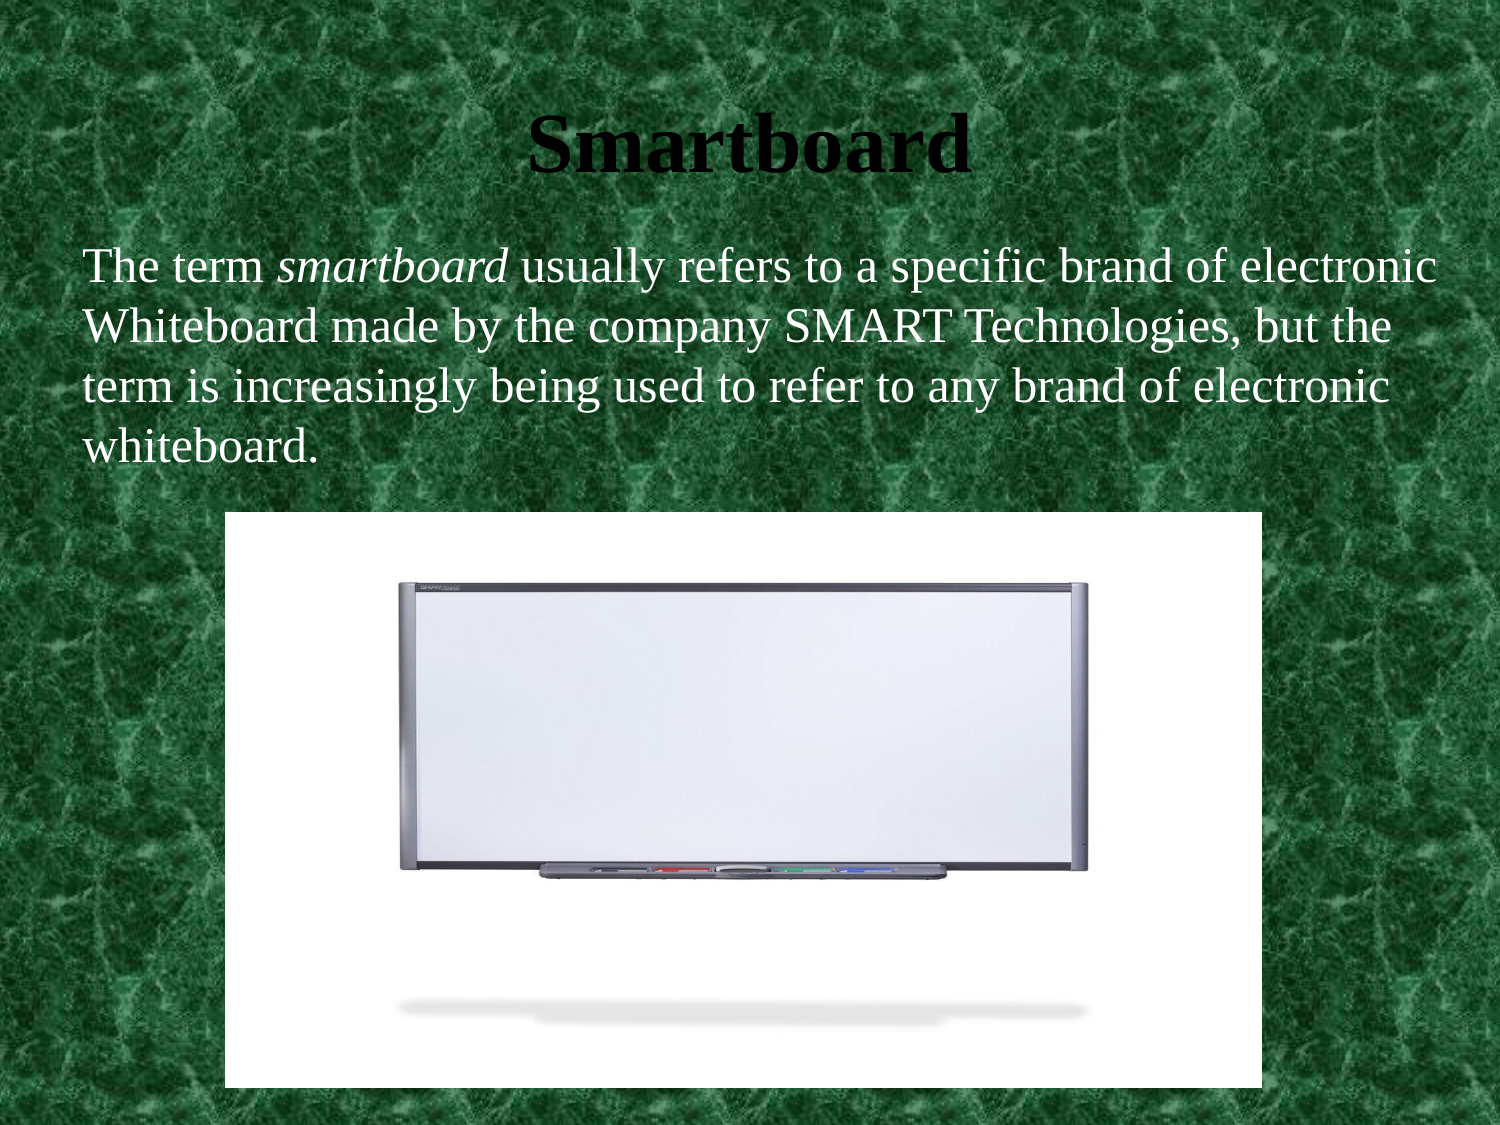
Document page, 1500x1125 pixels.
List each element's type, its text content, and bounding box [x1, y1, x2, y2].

picture [0, 0, 1500, 1125]
text_box The term smartboard usually refers to a specific brand of electronic Whiteboard made by the company SMART Technologies, but the term is increasingly being used to refer to any brand of electronic whiteboard. [67, 224, 1466, 480]
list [224, 512, 1262, 1088]
title Smartboard [75, 45, 1425, 224]
